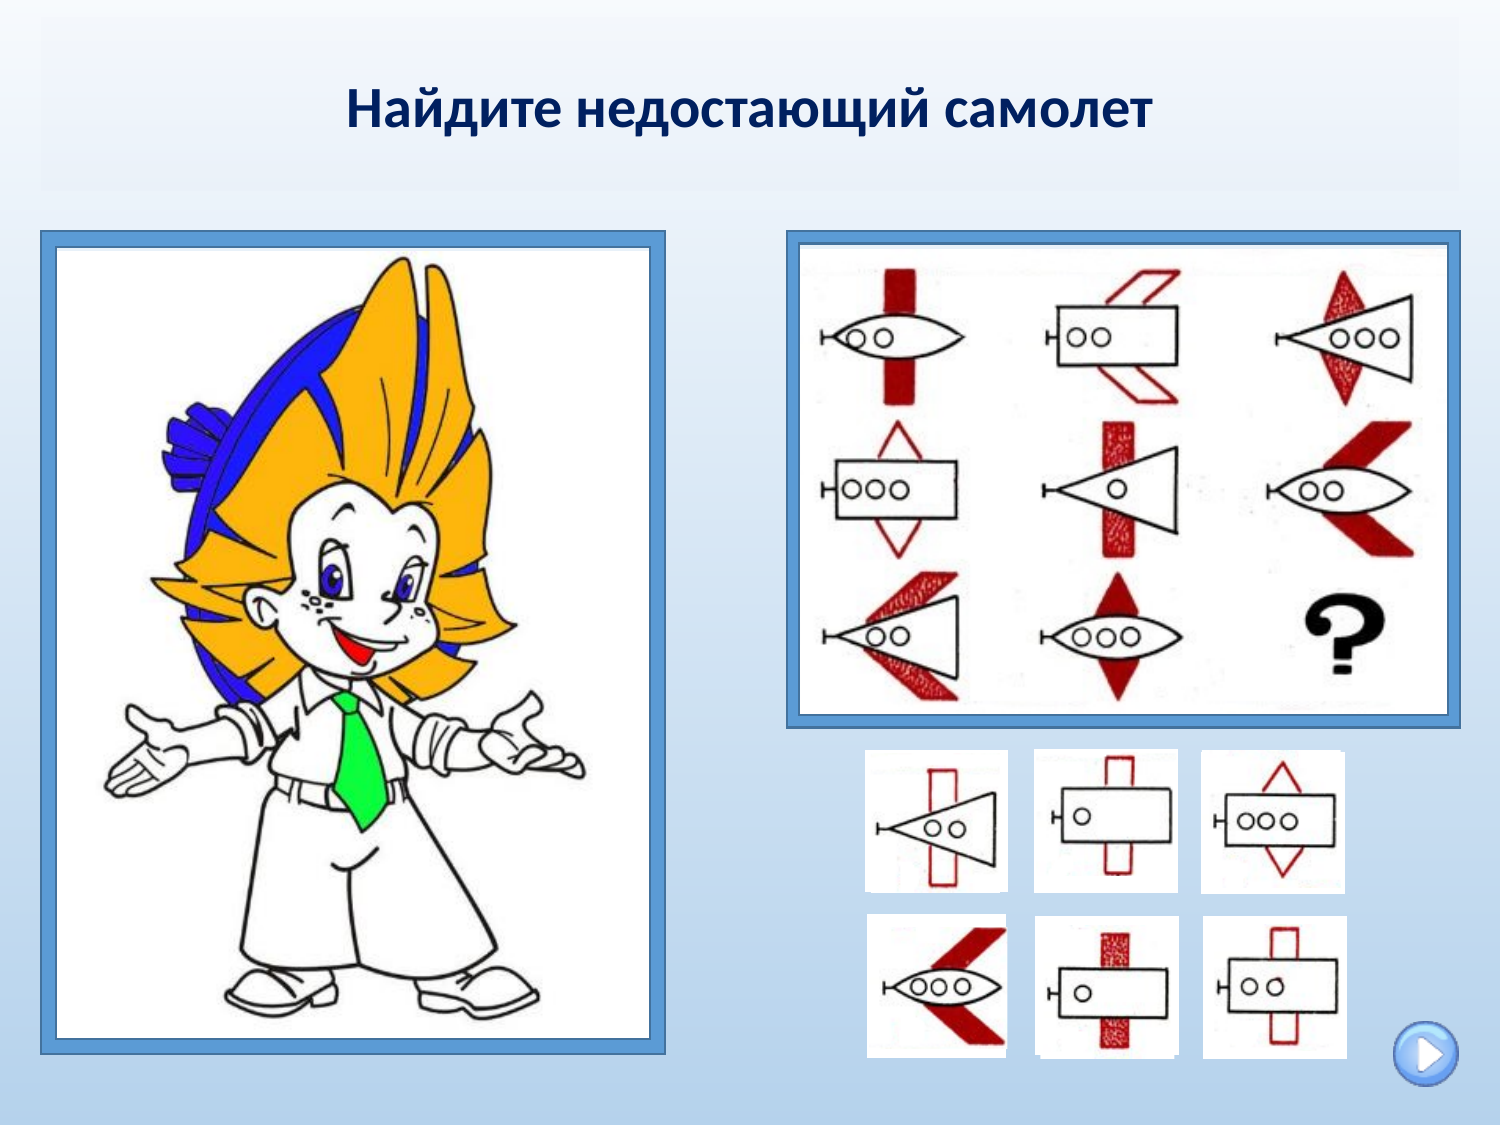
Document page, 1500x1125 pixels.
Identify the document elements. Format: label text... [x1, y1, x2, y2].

picture [41, 251, 665, 1044]
text_box Найдите недостающий самолет [40, 16, 1460, 192]
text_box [1204, 916, 1346, 1059]
picture [788, 249, 1462, 728]
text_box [1201, 750, 1344, 893]
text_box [1035, 749, 1178, 892]
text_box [1036, 917, 1179, 1059]
text_box [786, 230, 1461, 729]
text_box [865, 750, 1008, 893]
text_box [40, 230, 666, 1055]
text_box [868, 914, 1008, 1057]
picture [1393, 1021, 1459, 1087]
